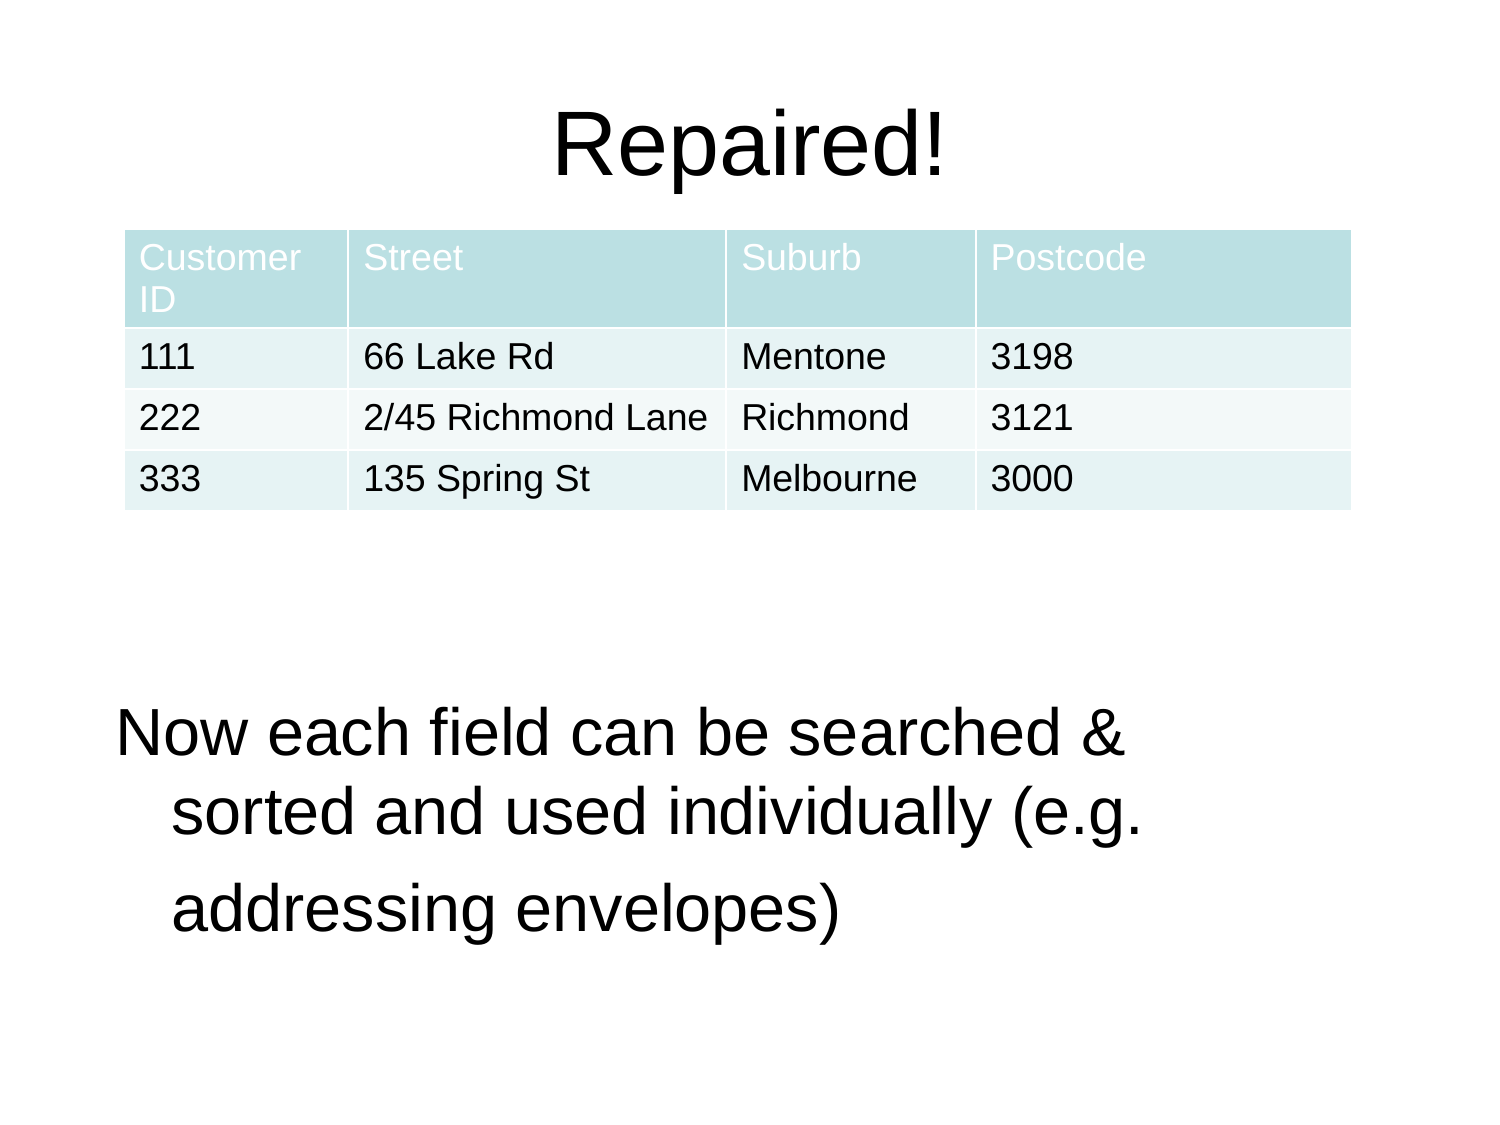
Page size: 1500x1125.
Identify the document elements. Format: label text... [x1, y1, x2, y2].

table_cell 135 Spring St [349, 451, 725, 510]
table_header Street [349, 230, 725, 327]
table_cell 333 [125, 451, 347, 510]
list Now each field can be searched & sorted and used individually (e.g. addressing envelopes) [100, 680, 1330, 859]
table_cell Melbourne [727, 451, 975, 510]
table_cell 3000 [977, 451, 1351, 510]
table_cell 3121 [977, 390, 1351, 449]
table_cell 111 [125, 329, 347, 388]
table_cell 2/45 Richmond Lane [349, 390, 725, 449]
table_header Suburb [727, 230, 975, 327]
table_cell 66 Lake Rd [349, 329, 725, 388]
table_cell Mentone [727, 329, 975, 388]
table_cell 222 [125, 390, 347, 449]
table_cell 3198 [977, 329, 1351, 388]
title Repaired! [74, 44, 1426, 233]
table_cell Richmond [727, 390, 975, 449]
table_header Postcode [977, 230, 1351, 327]
table_header Customer ID [125, 230, 347, 327]
